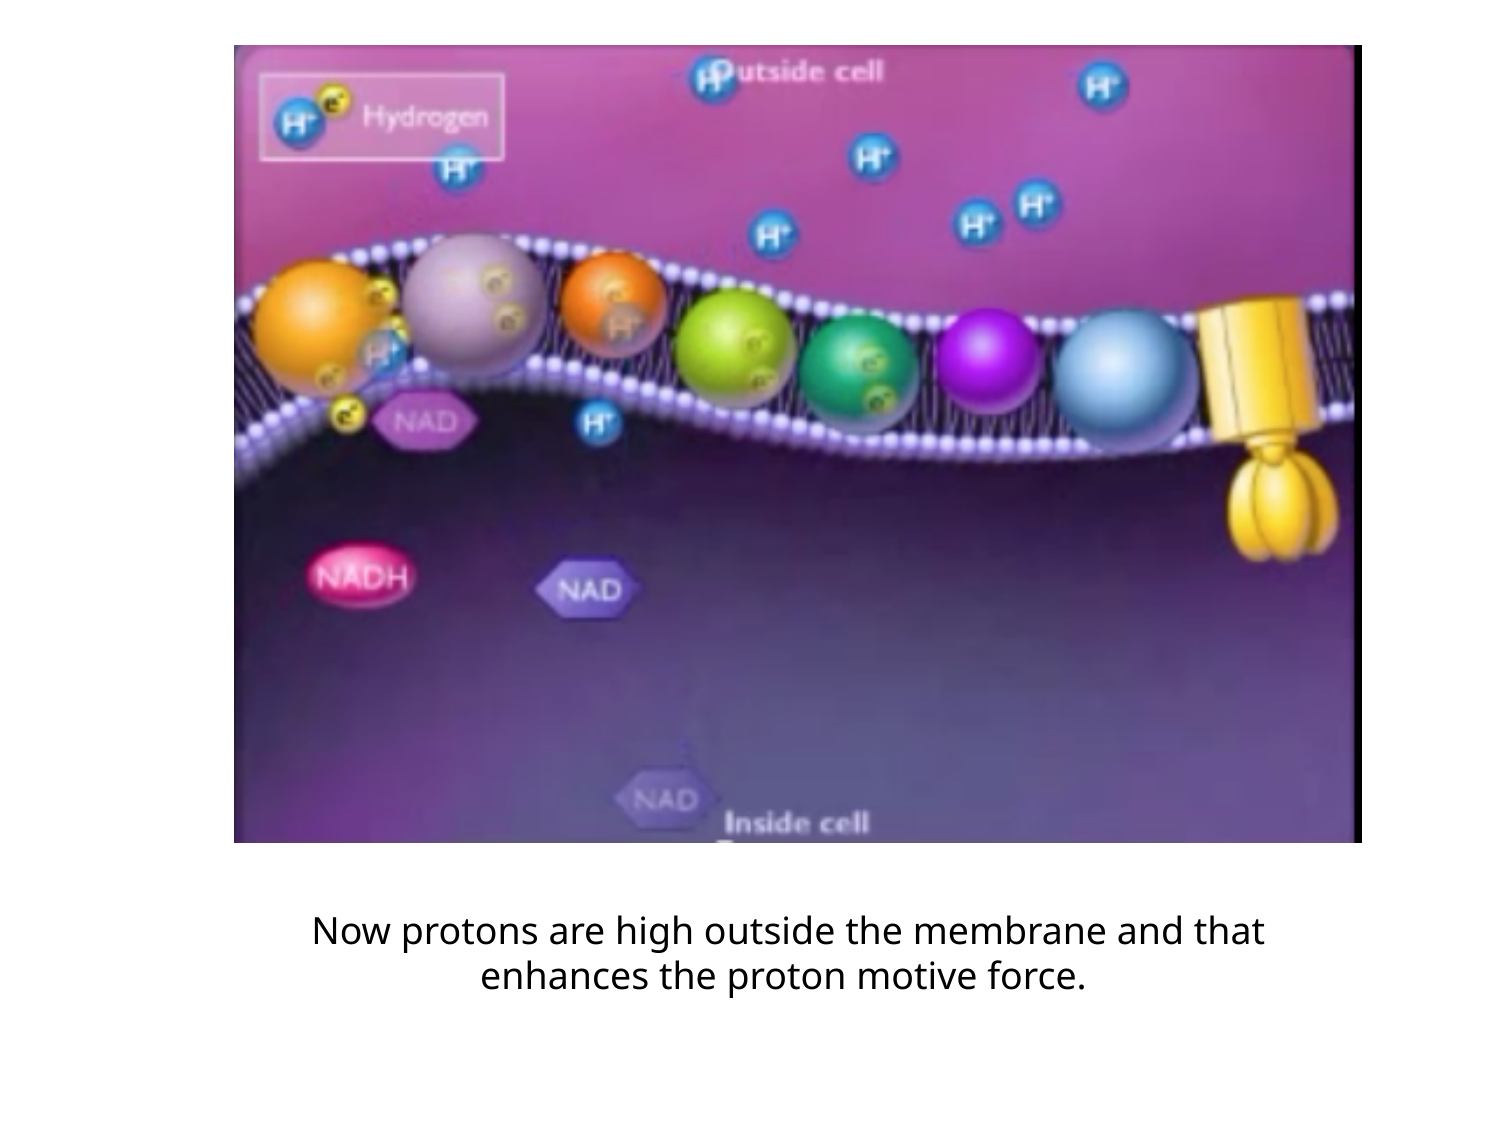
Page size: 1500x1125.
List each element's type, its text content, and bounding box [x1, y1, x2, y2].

text_box Now protons are high outside the membrane and that enhances the proton motive force. [234, 899, 1343, 1005]
picture [234, 45, 1362, 843]
